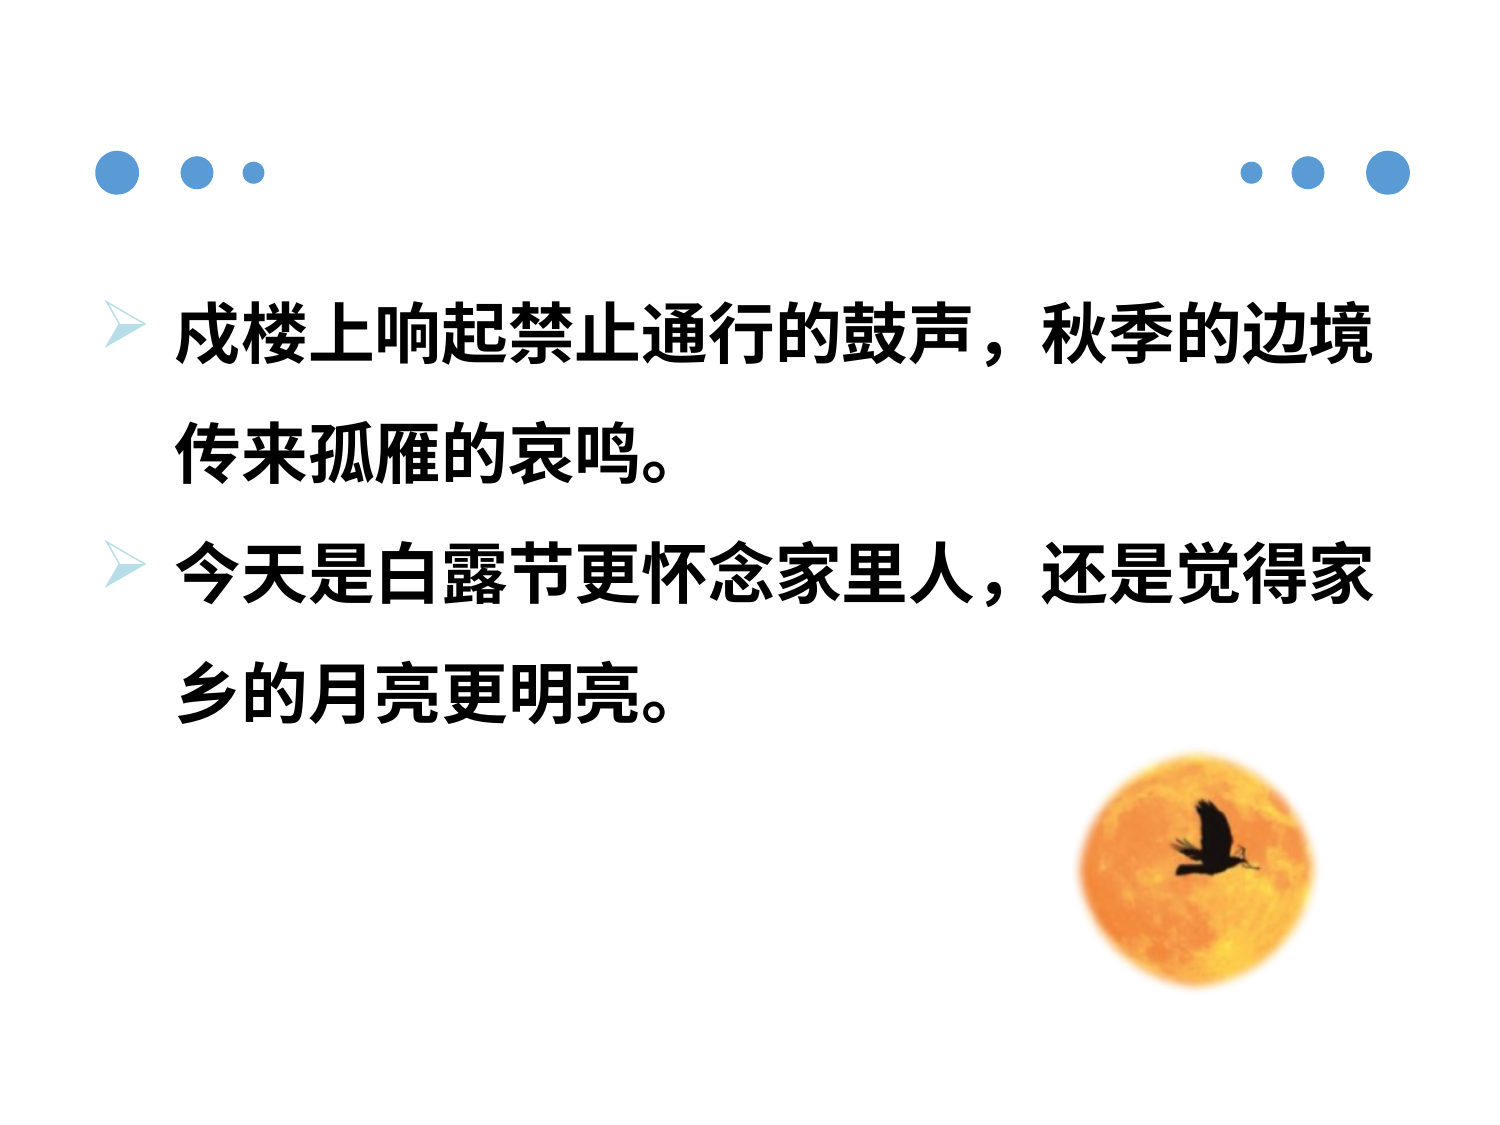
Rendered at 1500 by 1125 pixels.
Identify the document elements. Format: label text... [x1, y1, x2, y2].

text_box 戍楼上响起禁止通行的鼓声，秋季的边境传来孤雁的哀鸣。 今天是白露节更怀念家里人，还是觉得家乡的月亮更明亮。 [84, 245, 1416, 740]
picture [1069, 744, 1324, 997]
